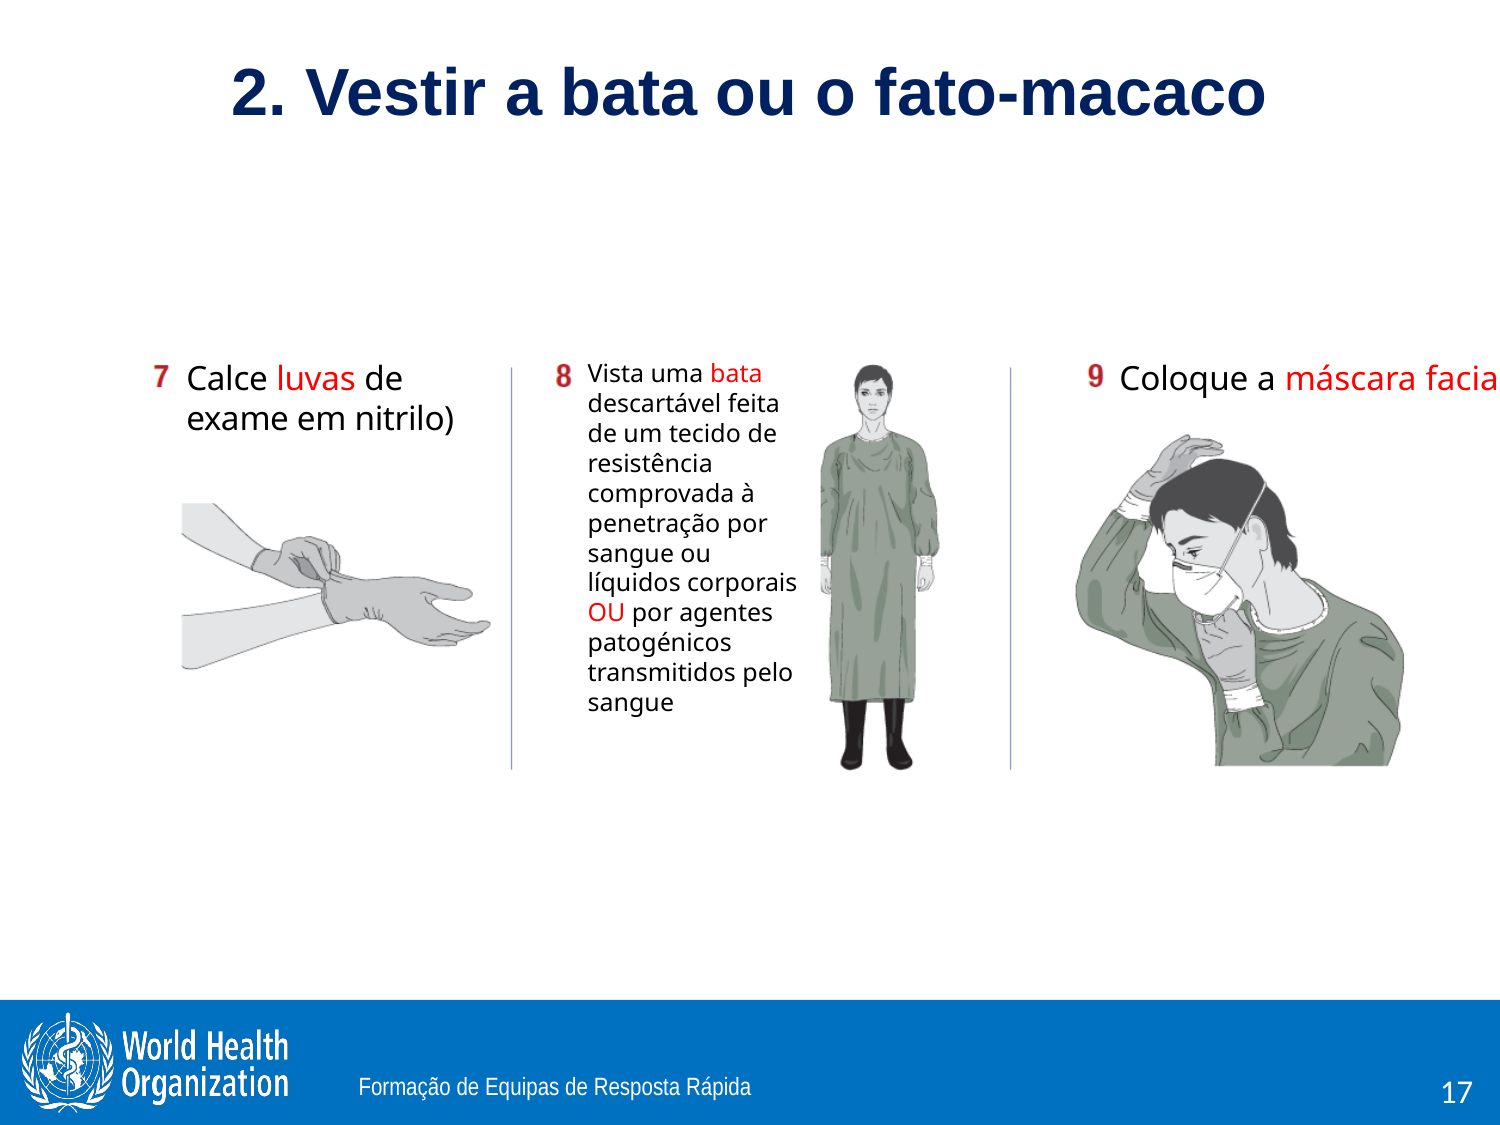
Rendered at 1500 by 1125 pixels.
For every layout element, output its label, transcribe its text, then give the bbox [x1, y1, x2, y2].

picture [123, 349, 1459, 779]
picture [21, 1012, 288, 1113]
text_box Coloque a máscara facial. [1461, 349, 1500, 425]
title 2. Vestir a bata ou o fato-macaco [75, 0, 1425, 183]
